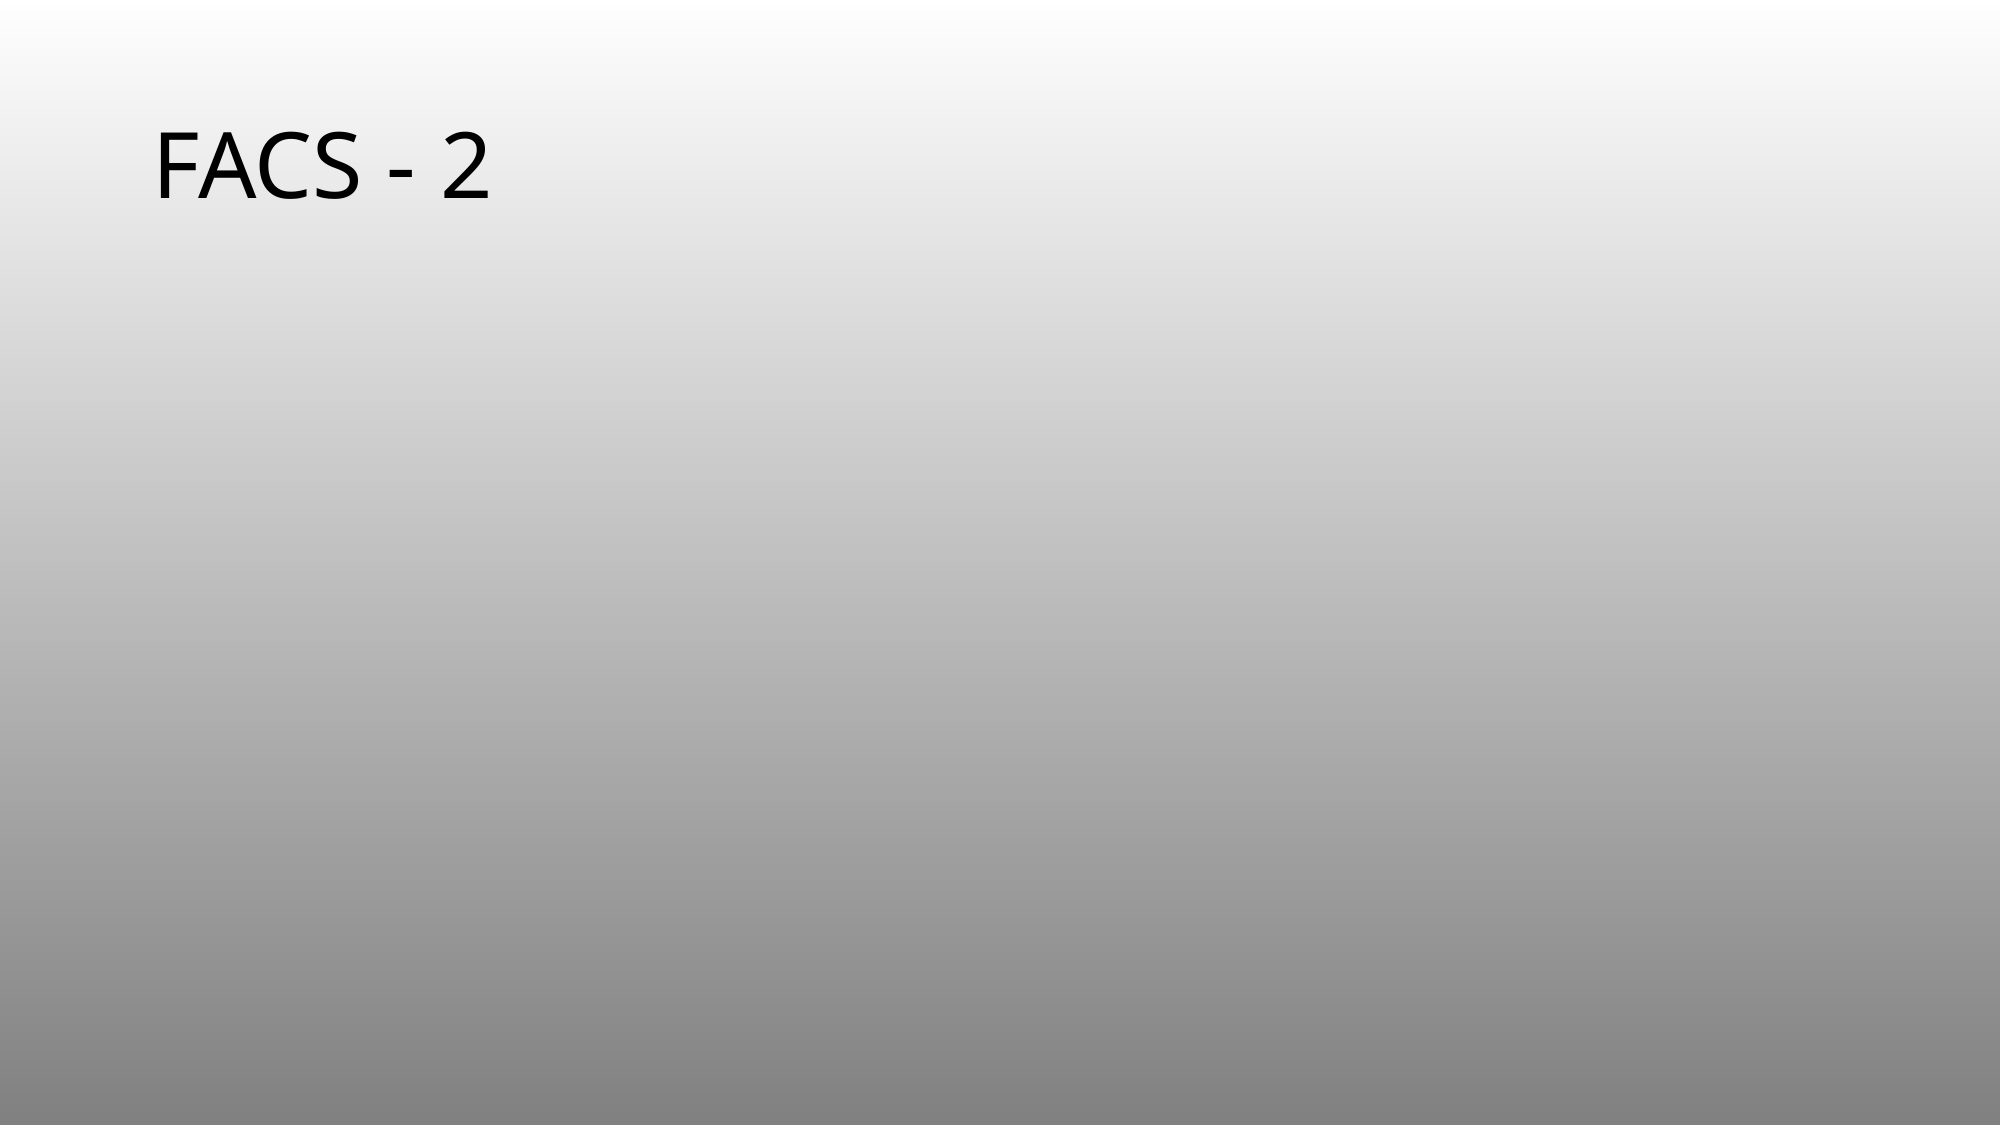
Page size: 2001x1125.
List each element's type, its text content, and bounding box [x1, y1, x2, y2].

title FACS - 2 [137, 59, 1863, 278]
